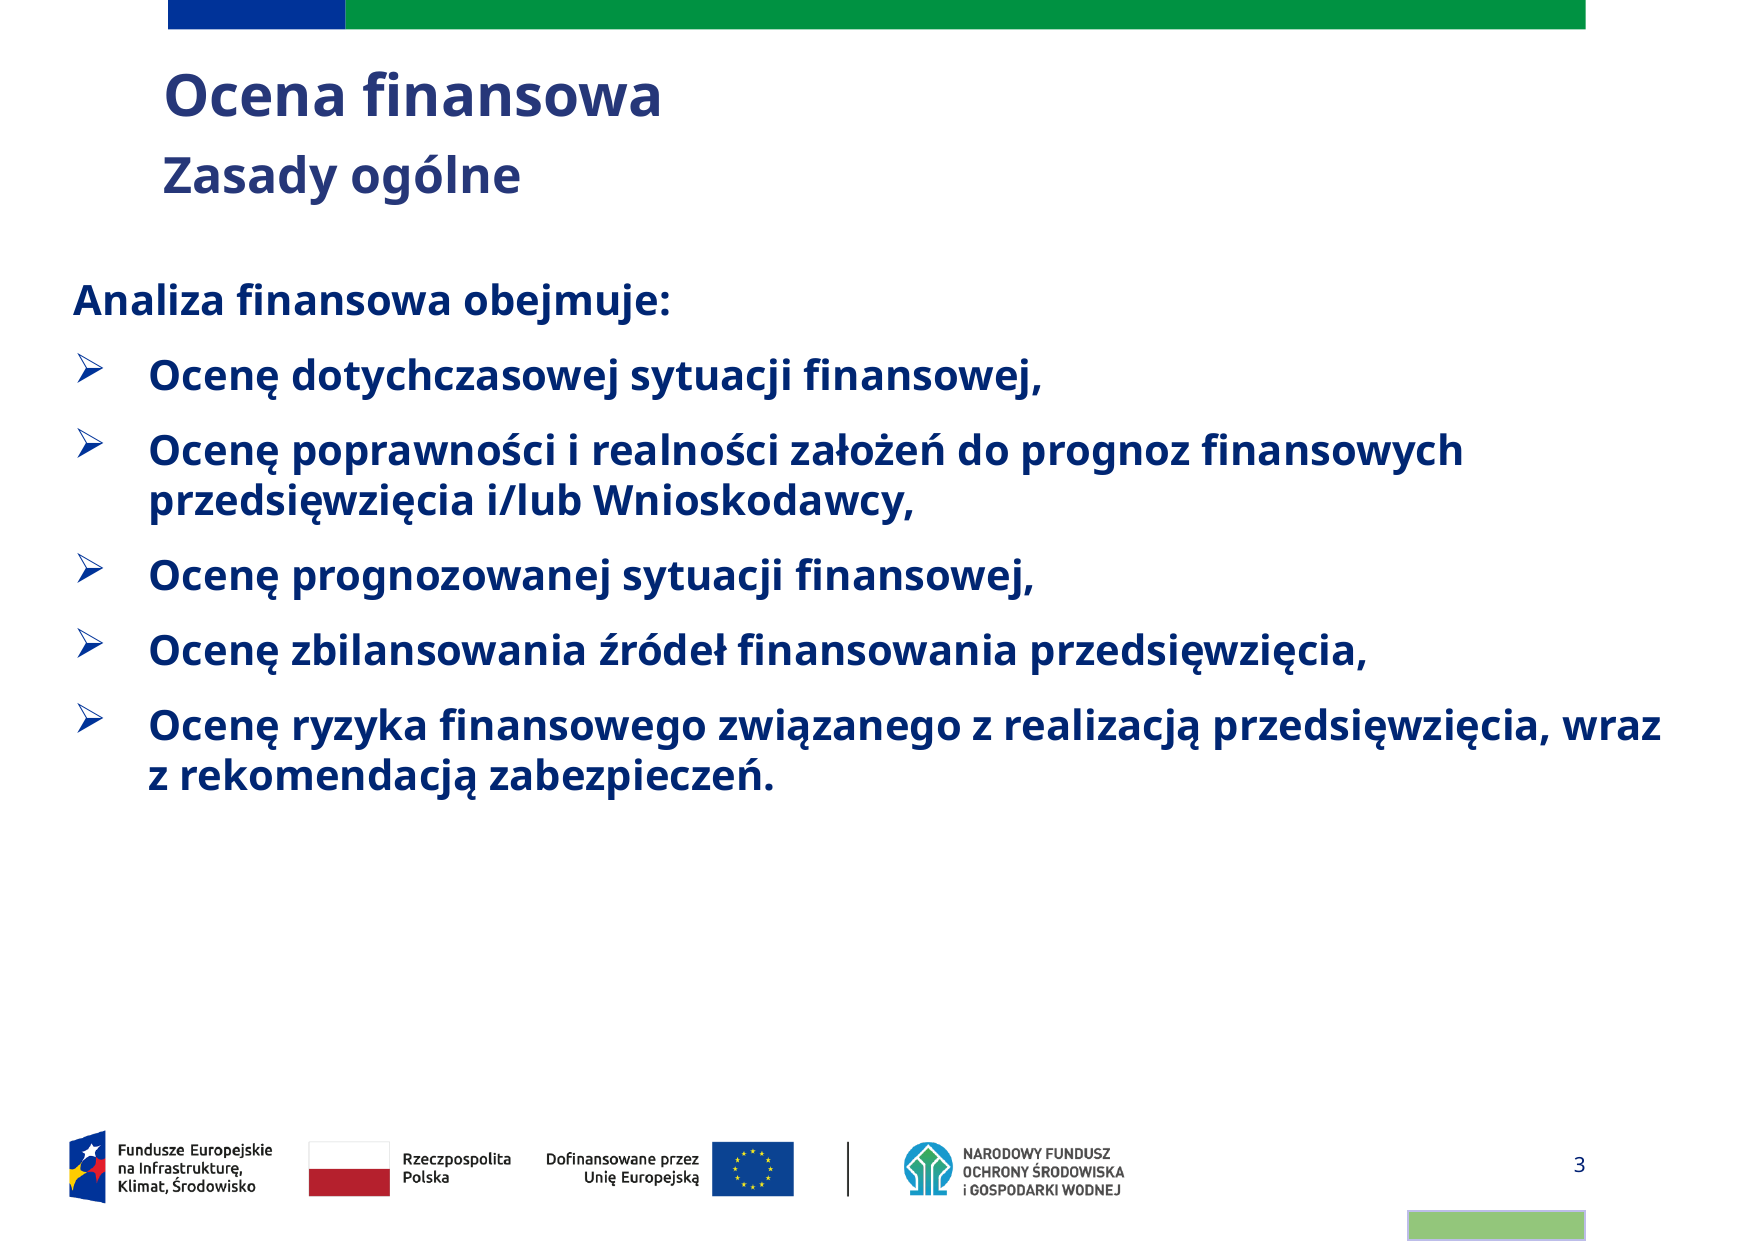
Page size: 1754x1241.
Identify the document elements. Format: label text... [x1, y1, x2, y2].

title Ocena finansowa Zasady ogólne [163, 53, 1581, 266]
list Analiza finansowa obejmuje: Ocenę dotychczasowej sytuacji finansowej, Ocenę poprawności i realności założeń do prognoz finansowych przedsięwzięcia i/lub Wnioskodawcy, Ocenę prognozowanej sytuacji finansowej, Ocenę zbilansowania źródeł finansowania przedsięwzięcia, Ocenę ryzyka finansowego związanego z realizacją przedsięwzięcia, wraz z rekomendacją zabezpieczeń. [73, 273, 1681, 967]
slide_number 3 [1408, 1151, 1586, 1181]
picture [49, 1112, 1143, 1221]
